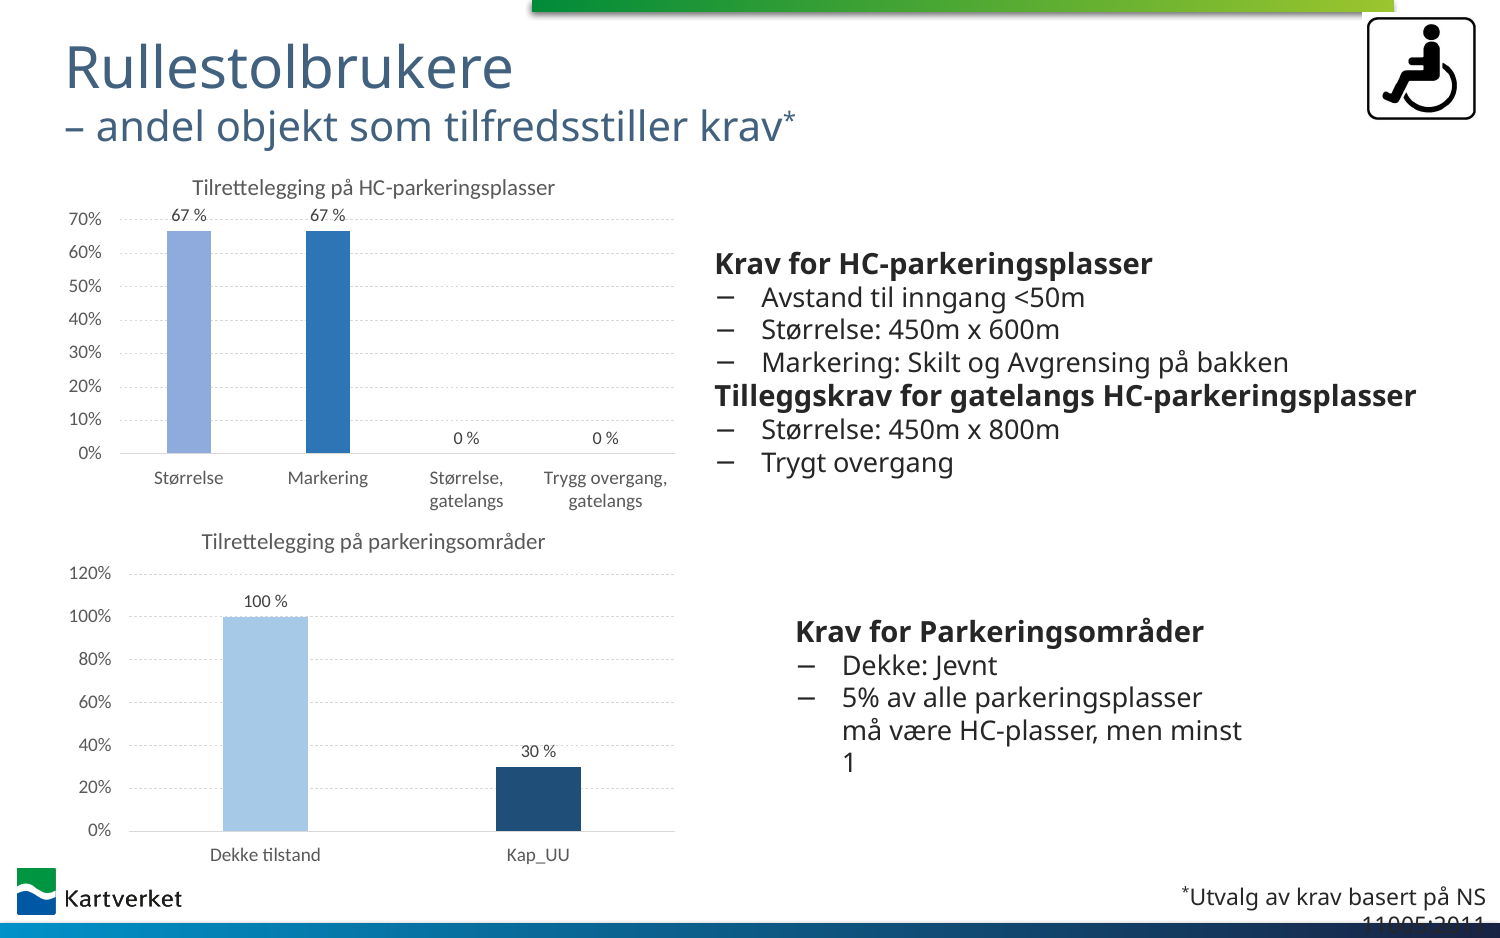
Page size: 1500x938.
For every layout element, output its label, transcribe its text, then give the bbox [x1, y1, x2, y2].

picture [62, 166, 686, 519]
picture [62, 520, 686, 874]
text_box Rullestolbrukere – andel objekt som tilfredsstiller krav* [49, 25, 1431, 158]
picture [1362, 12, 1481, 126]
text_box Krav for Parkeringsområder Dekke: Jevnt 5% av alle parkeringsplasser må være HC-plasser, men minst 1 [780, 605, 1261, 786]
text_box *Utvalg av krav basert på NS 11005:2011 [1068, 873, 1500, 938]
text_box Krav for HC-parkeringsplasser Avstand til inngang <50m Størrelse: 450m x 600m Markering: Skilt og Avgrensing på bakken Tilleggskrav for gatelangs HC-parkeringsplasser Størrelse: 450m x 800m Trygt overgang [699, 237, 1433, 485]
